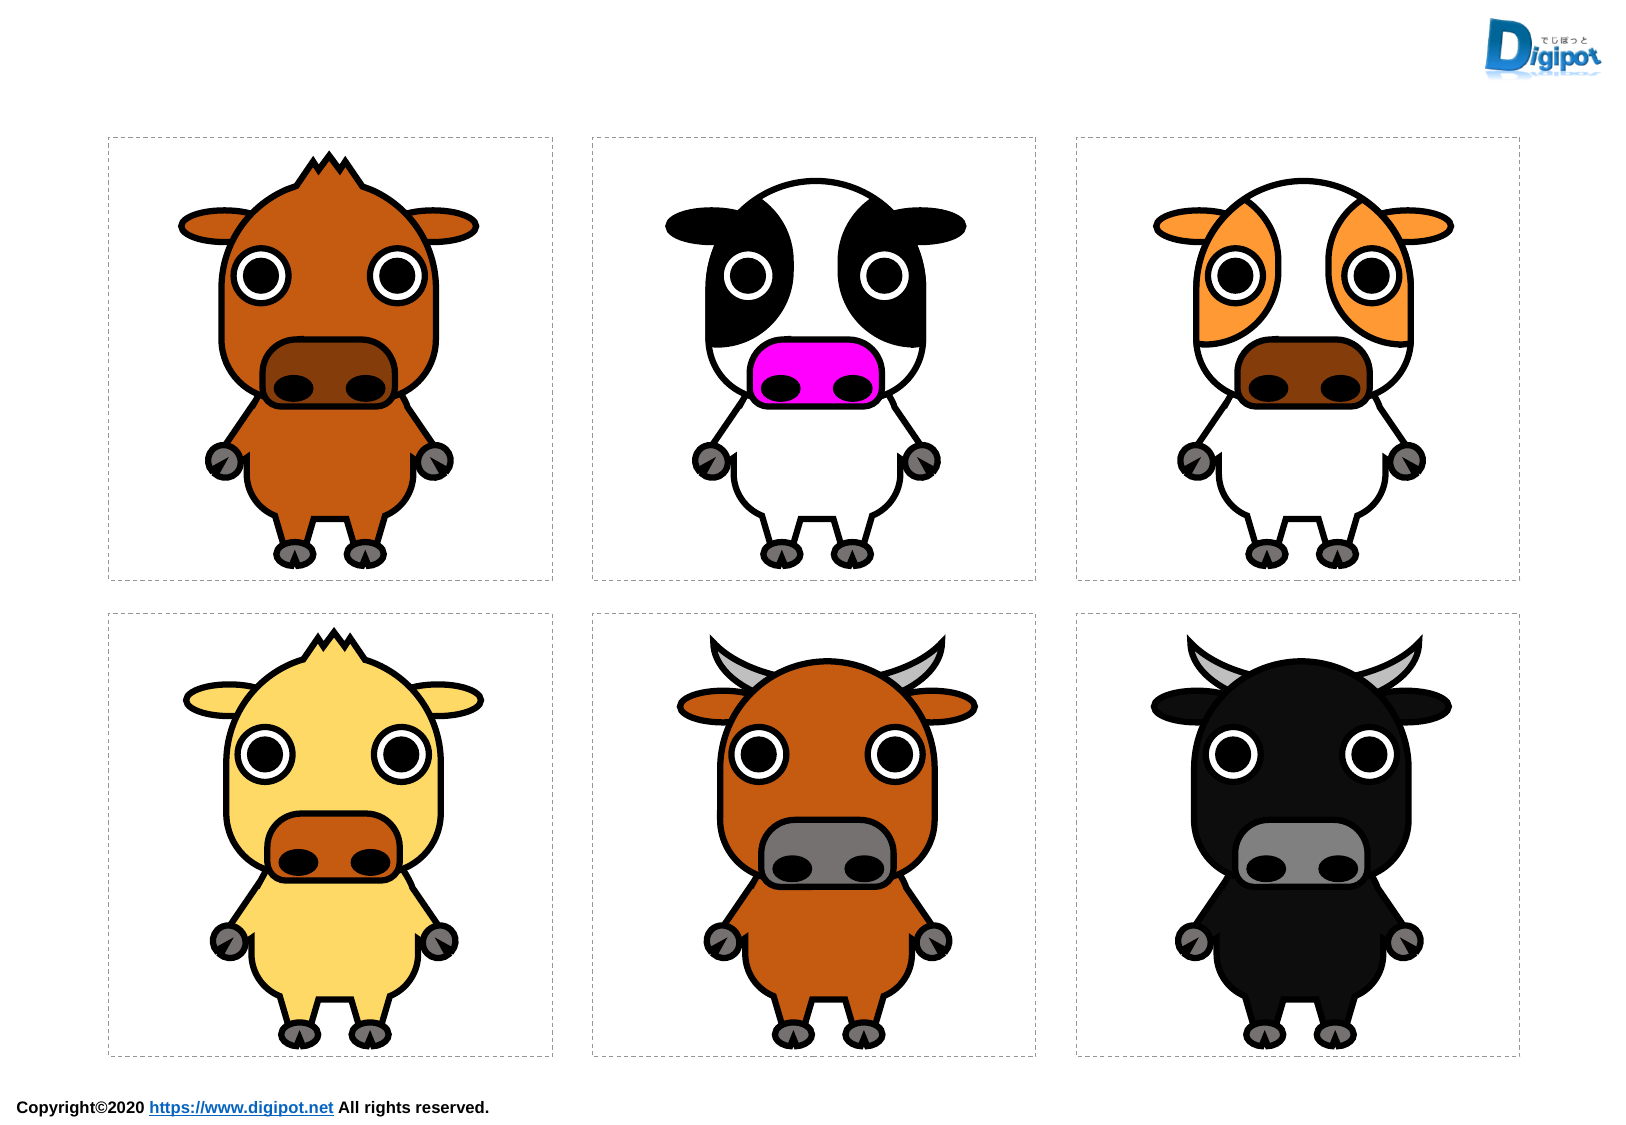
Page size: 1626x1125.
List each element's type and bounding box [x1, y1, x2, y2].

text_box [1156, 180, 1452, 566]
text_box [679, 642, 975, 1047]
text_box [1153, 642, 1449, 1047]
text_box [186, 632, 481, 1047]
picture [1485, 18, 1602, 82]
text_box [181, 155, 477, 566]
text_box [668, 180, 964, 566]
